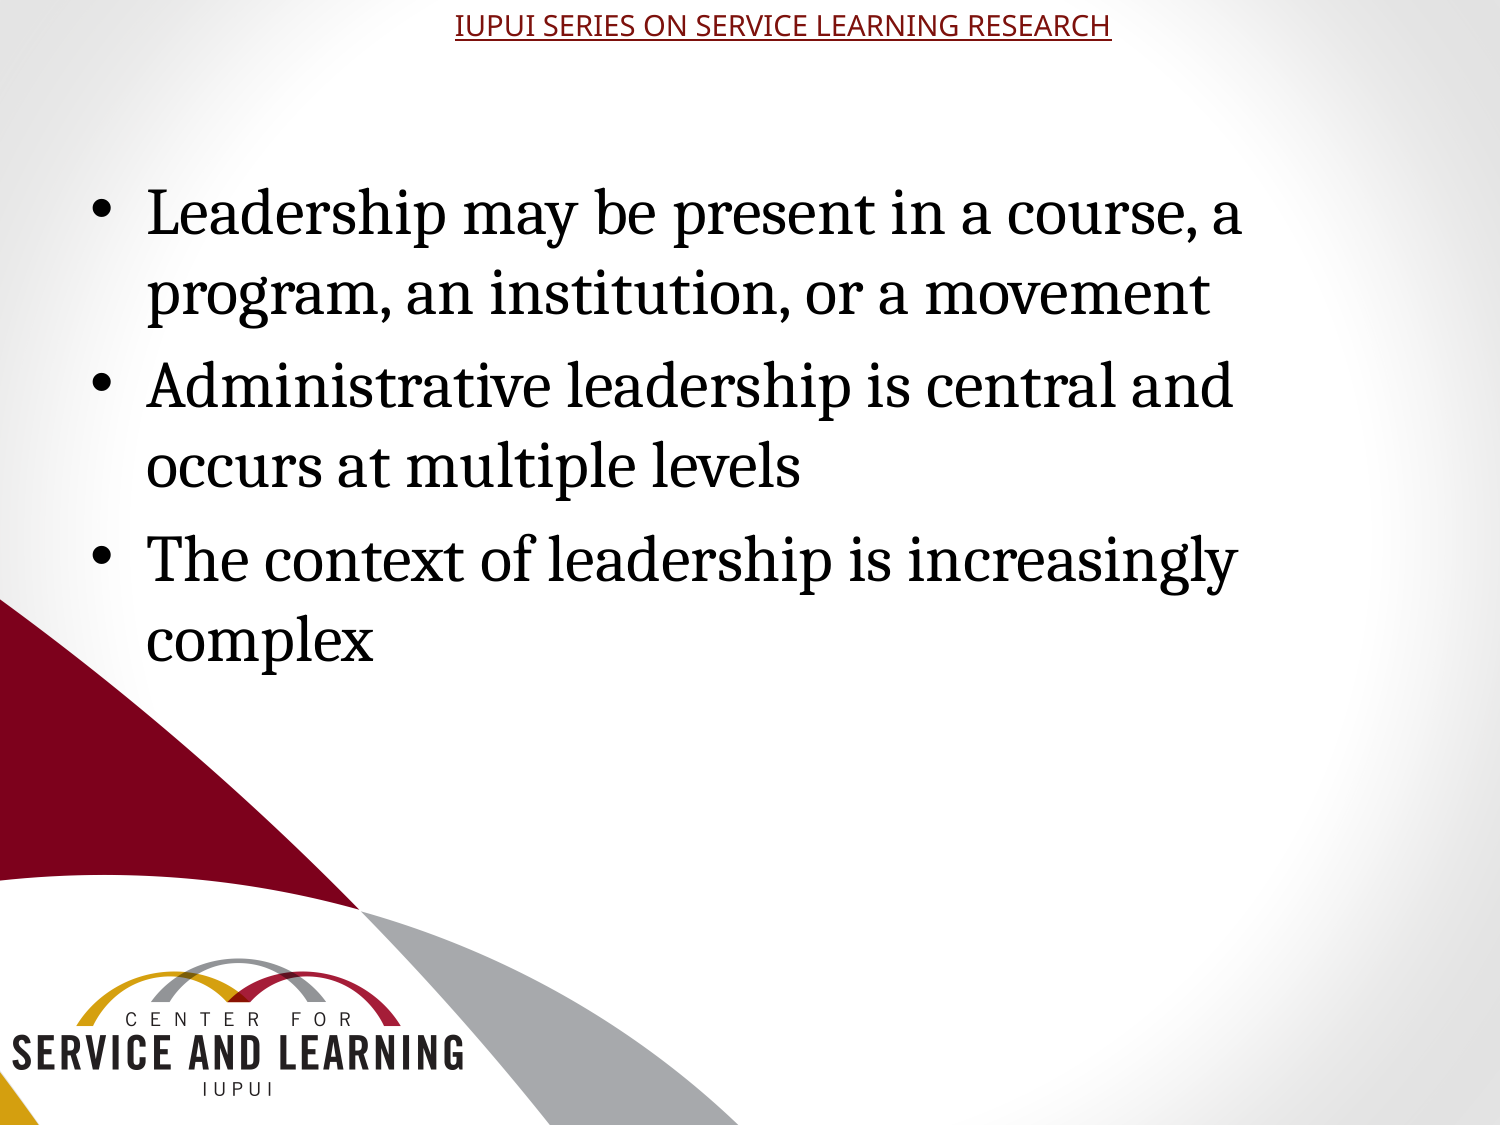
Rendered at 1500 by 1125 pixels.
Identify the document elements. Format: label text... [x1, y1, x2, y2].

text_box IUPUI SERIES ON SERVICE LEARNING RESEARCH [381, 0, 1186, 50]
list Leadership may be present in a course, a program, an institution, or a movement Administrative leadership is central and occurs at multiple levels The context of leadership is increasingly complex [75, 159, 1425, 747]
picture [0, 0, 1500, 1125]
